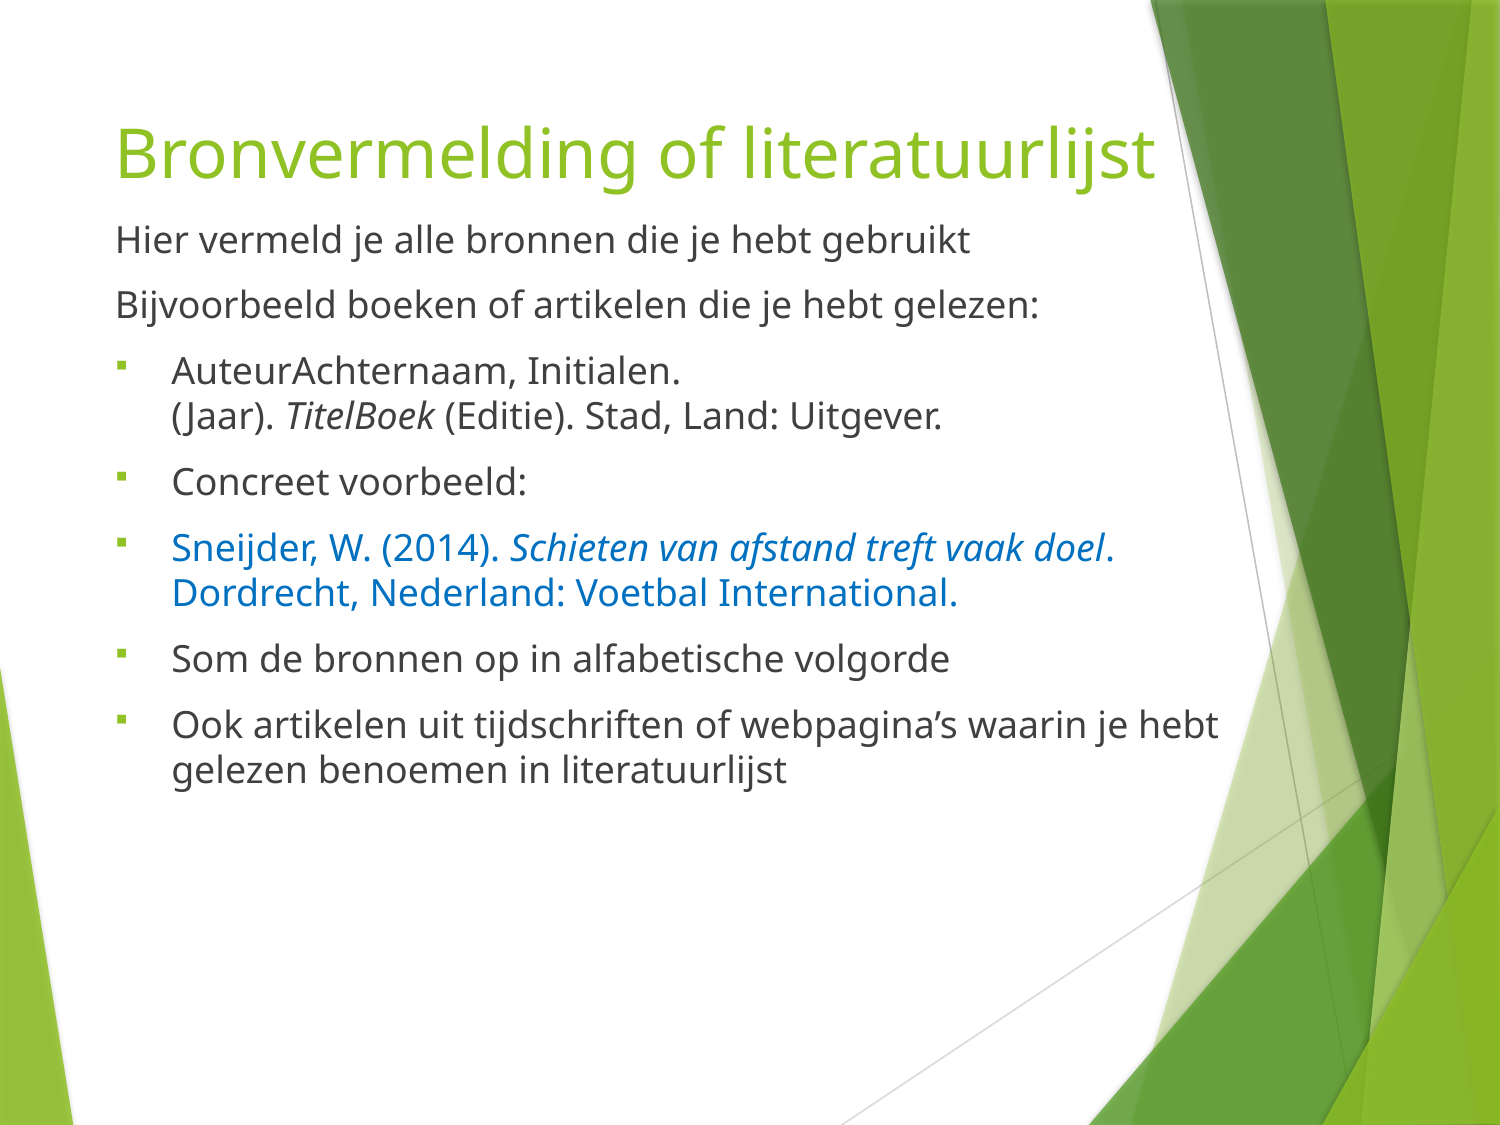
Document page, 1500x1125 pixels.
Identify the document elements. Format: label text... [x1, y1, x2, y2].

list Hier vermeld je alle bronnen die je hebt gebruikt Bijvoorbeeld boeken of artikelen die je hebt gelezen: AuteurAchternaam, Initialen. (Jaar). TitelBoek (Editie). Stad, Land: Uitgever. Concreet voorbeeld: Sneijder, W. (2014). Schieten van afstand treft vaak doel. Dordrecht, Nederland: Voetbal International. Som de bronnen op in alfabetische volgorde Ook artikelen uit tijdschriften of webpagina’s waarin je hebt gelezen benoemen in literatuurlijst [99, 208, 1247, 1125]
title Bronvermelding of literatuurlijst [99, 101, 1191, 208]
